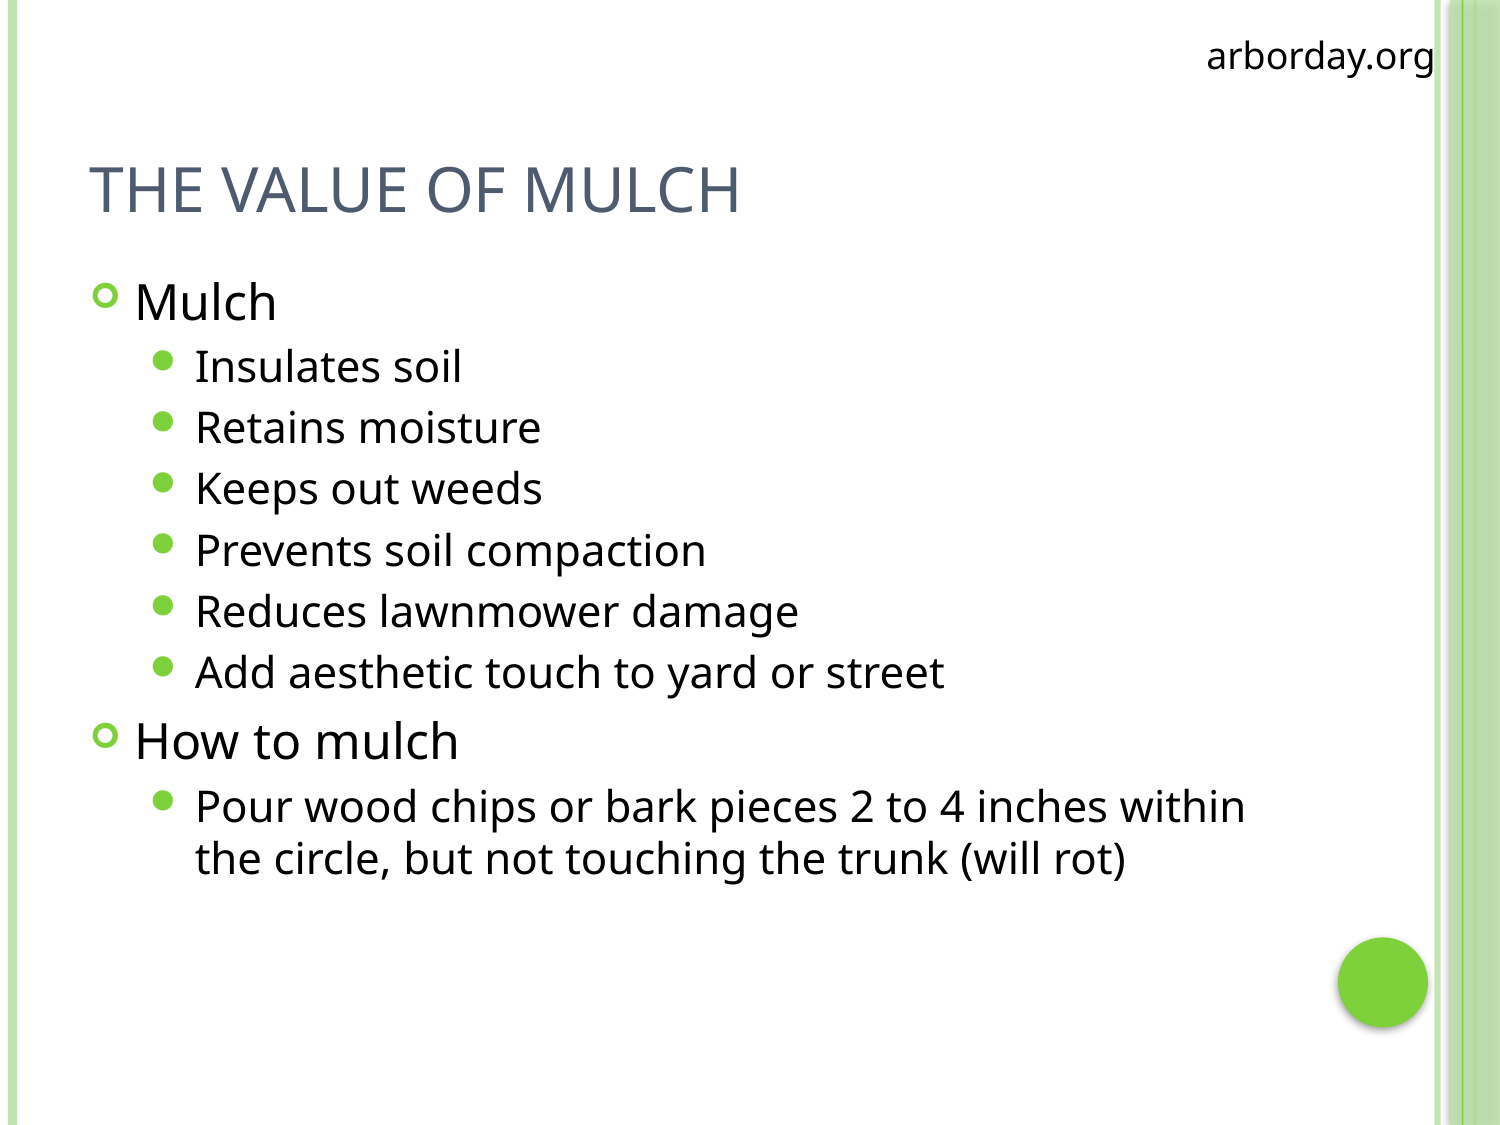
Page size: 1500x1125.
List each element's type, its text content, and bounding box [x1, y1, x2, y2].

title The value of mulch [75, 45, 1300, 233]
text_box arborday.org [1191, 24, 1451, 85]
list Mulch Insulates soil Retains moisture Keeps out weeds Prevents soil compaction Reduces lawnmower damage Add aesthetic touch to yard or street How to mulch Pour wood chips or bark pieces 2 to 4 inches within the circle, but not touching the trunk (will rot) [75, 262, 1300, 1062]
